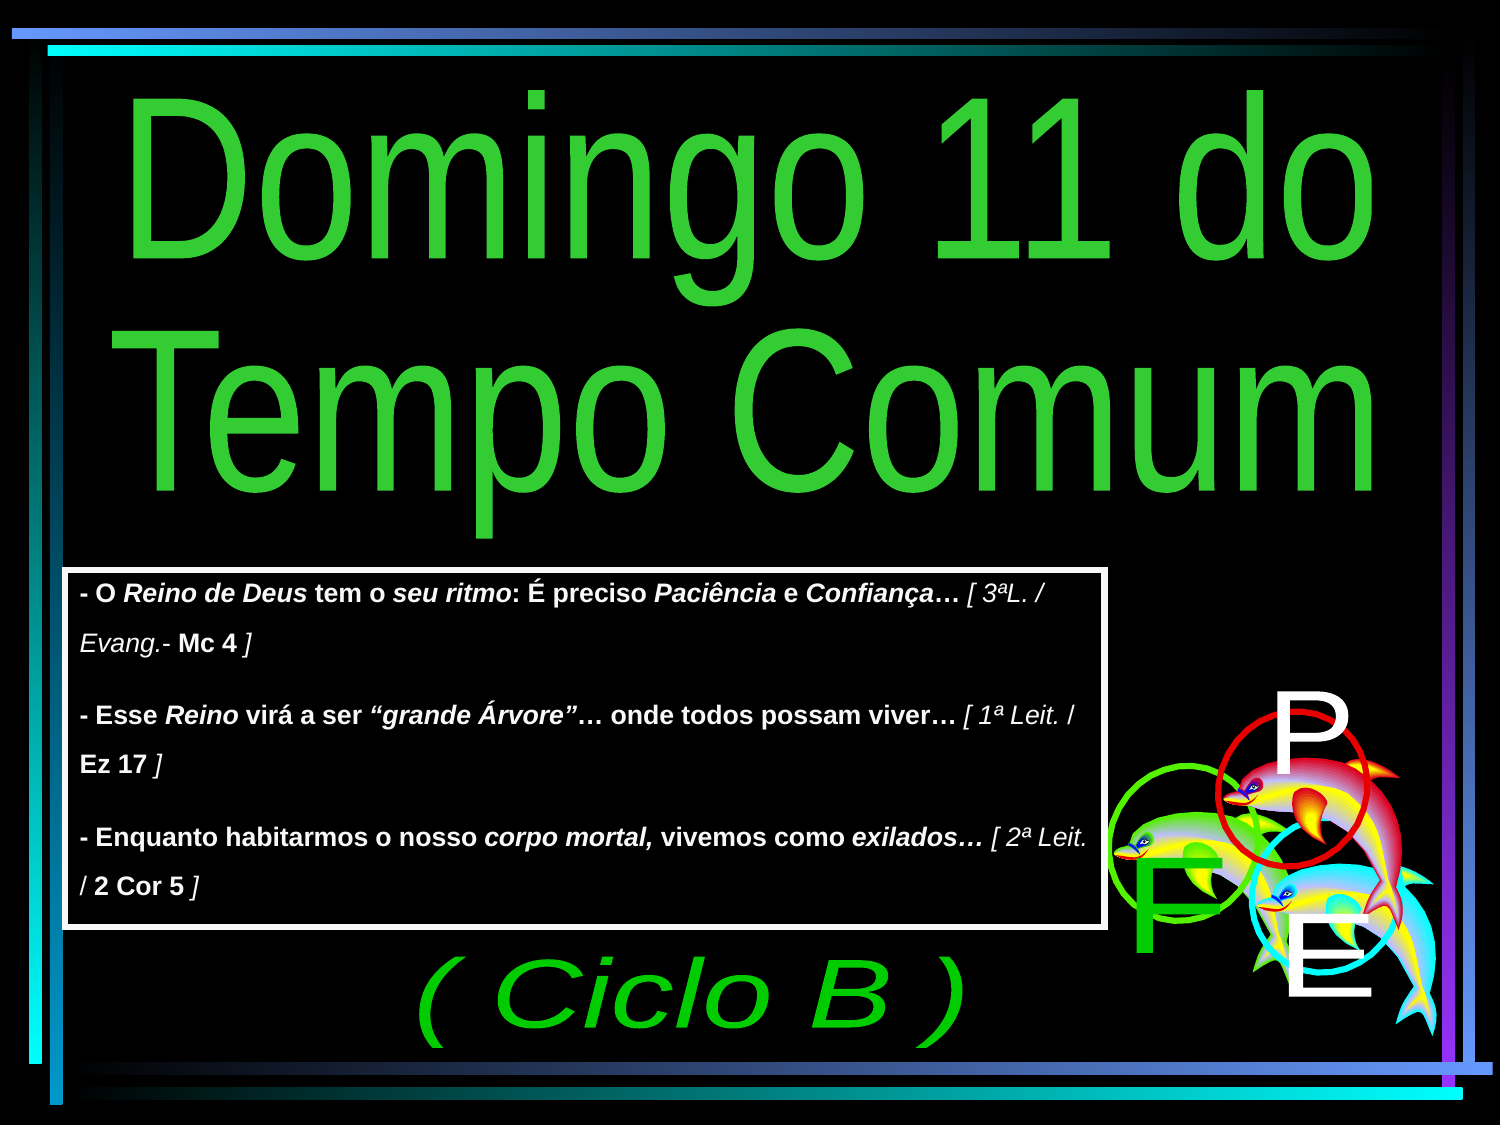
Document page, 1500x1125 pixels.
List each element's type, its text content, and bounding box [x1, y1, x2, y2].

text_box - O Reino de Deus tem o seu ritmo: É preciso Paciência e Confiança… [ 3ªL. / Evang.- Mc 4 ] - Esse Reino virá a ser “grande Árvore”… onde todos possam viver… [ 1ª Leit. / Ez 17 ] - Enquanto habitarmos o nosso corpo mortal, vivemos como exilados… [ 2ª Leit. / 2 Cor 5 ] [64, 569, 1105, 927]
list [1117, 721, 1500, 987]
